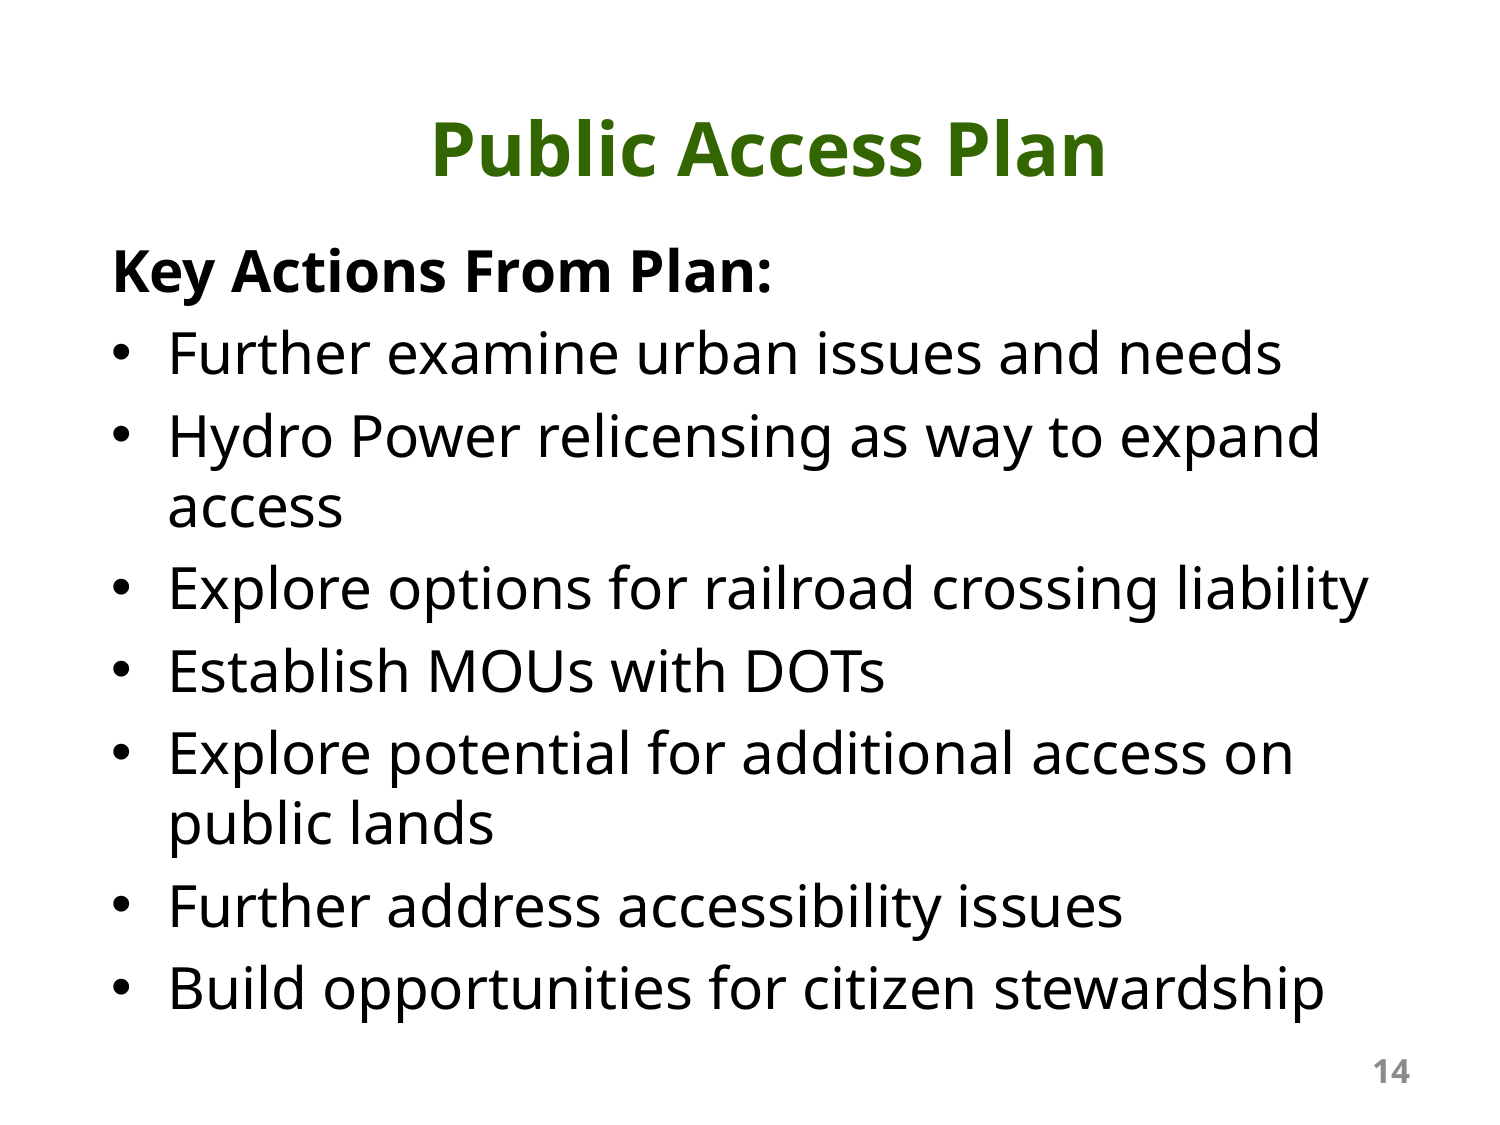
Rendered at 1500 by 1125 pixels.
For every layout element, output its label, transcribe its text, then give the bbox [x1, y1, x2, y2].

text_box Key Actions From Plan: Further examine urban issues and needs Hydro Power relicensing as way to expand access Explore options for railroad crossing liability Establish MOUs with DOTs Explore potential for additional access on public lands Further address accessibility issues Build opportunities for citizen stewardship [96, 226, 1428, 1029]
text_box Public Access Plan [192, 94, 1347, 200]
text_box 14 [1074, 1042, 1425, 1103]
